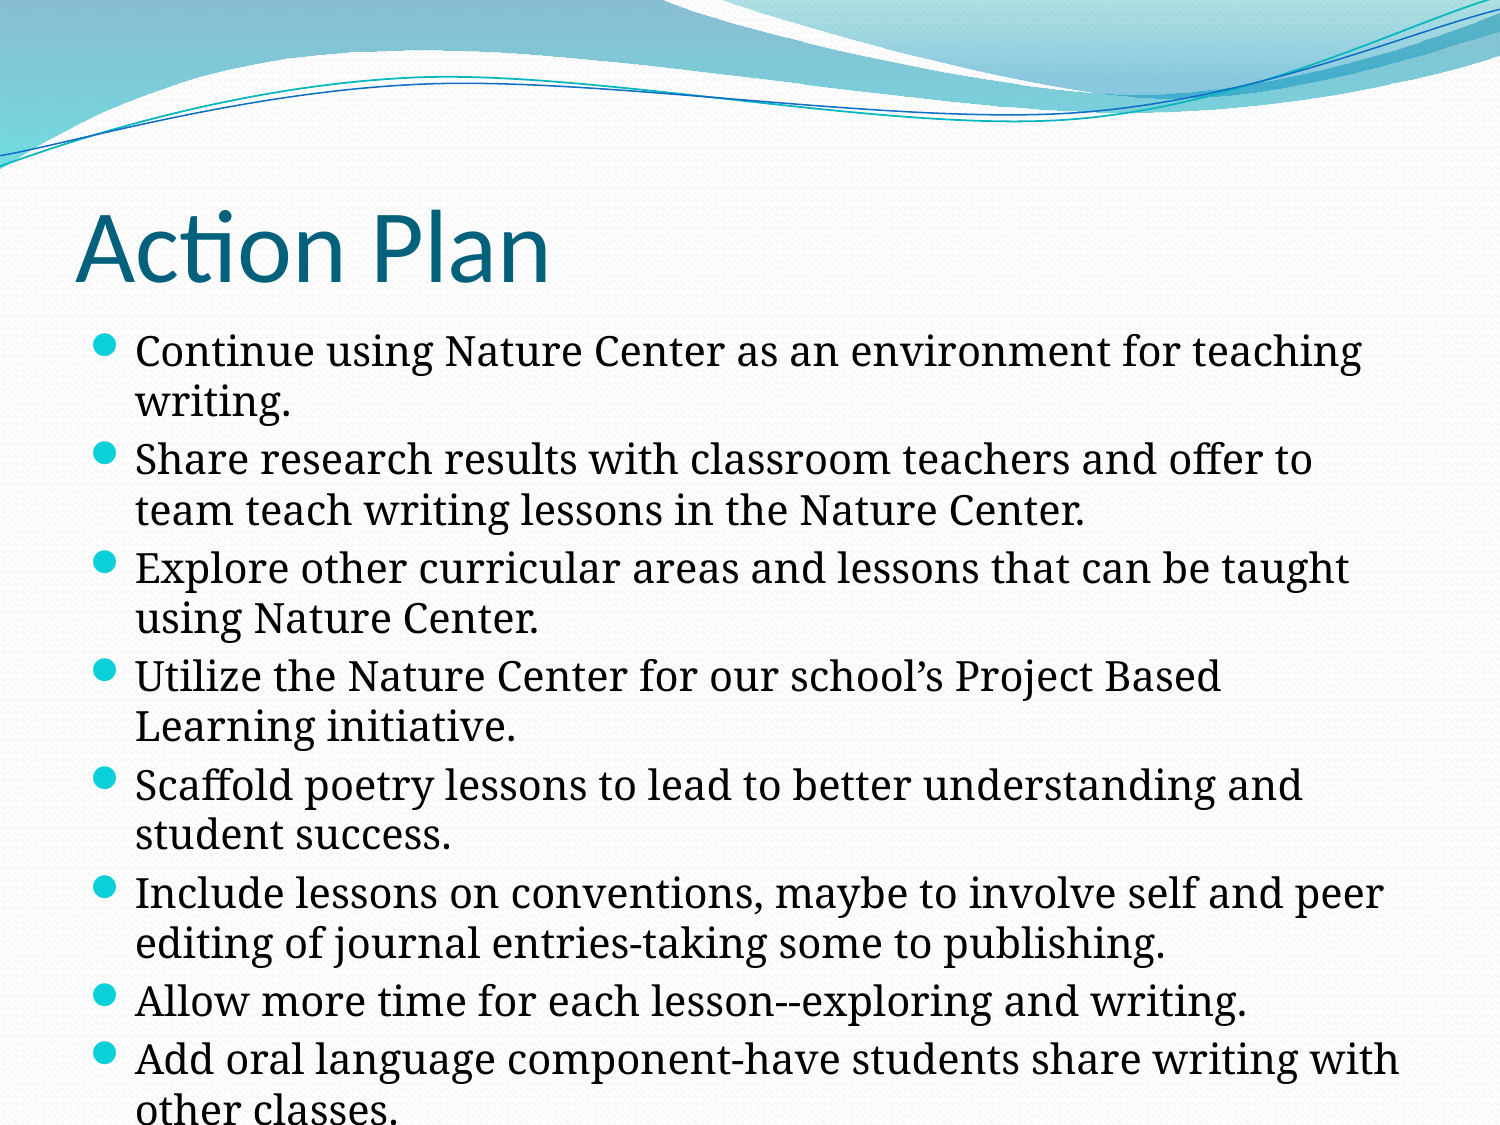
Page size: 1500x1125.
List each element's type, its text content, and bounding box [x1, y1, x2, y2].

list Continue using Nature Center as an environment for teaching writing. Share research results with classroom teachers and offer to team teach writing lessons in the Nature Center. Explore other curricular areas and lessons that can be taught using Nature Center. Utilize the Nature Center for our school’s Project Based Learning initiative. Scaffold poetry lessons to lead to better understanding and student success. Include lessons on conventions, maybe to involve self and peer editing of journal entries-taking some to publishing. Allow more time for each lesson--exploring and writing. Add oral language component-have students share writing with other classes. [75, 317, 1425, 963]
title Action Plan [75, 115, 1425, 303]
